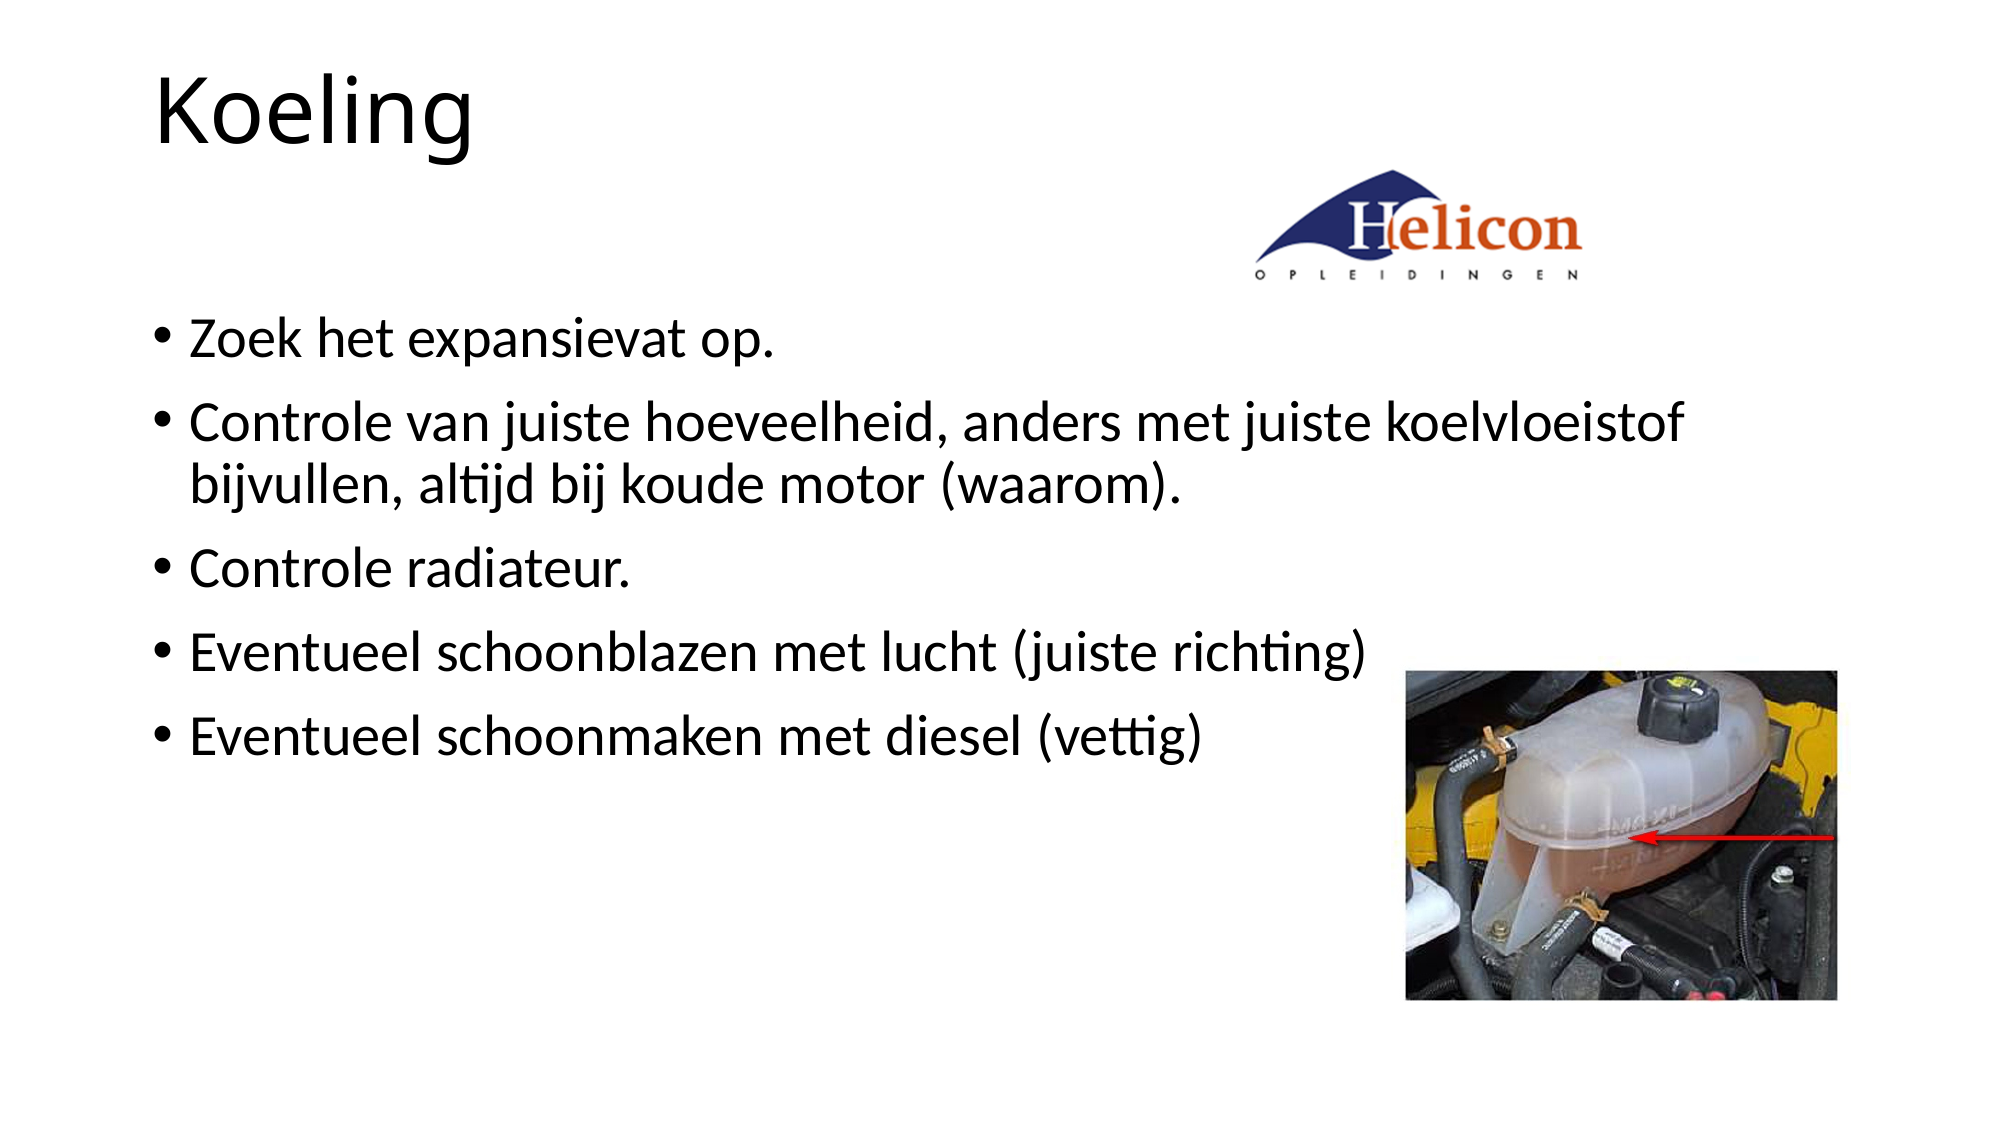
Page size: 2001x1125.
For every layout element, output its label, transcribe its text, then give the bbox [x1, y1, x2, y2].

picture [1224, 115, 1622, 338]
picture [1391, 656, 1851, 1014]
title Koeling [137, 59, 1863, 278]
list Zoek het expansievat op. Controle van juiste hoeveelheid, anders met juiste koelvloeistof bijvullen, altijd bij koude motor (waarom). Controle radiateur. Eventueel schoonblazen met lucht (juiste richting) Eventueel schoonmaken met diesel (vettig) [137, 299, 1863, 1014]
